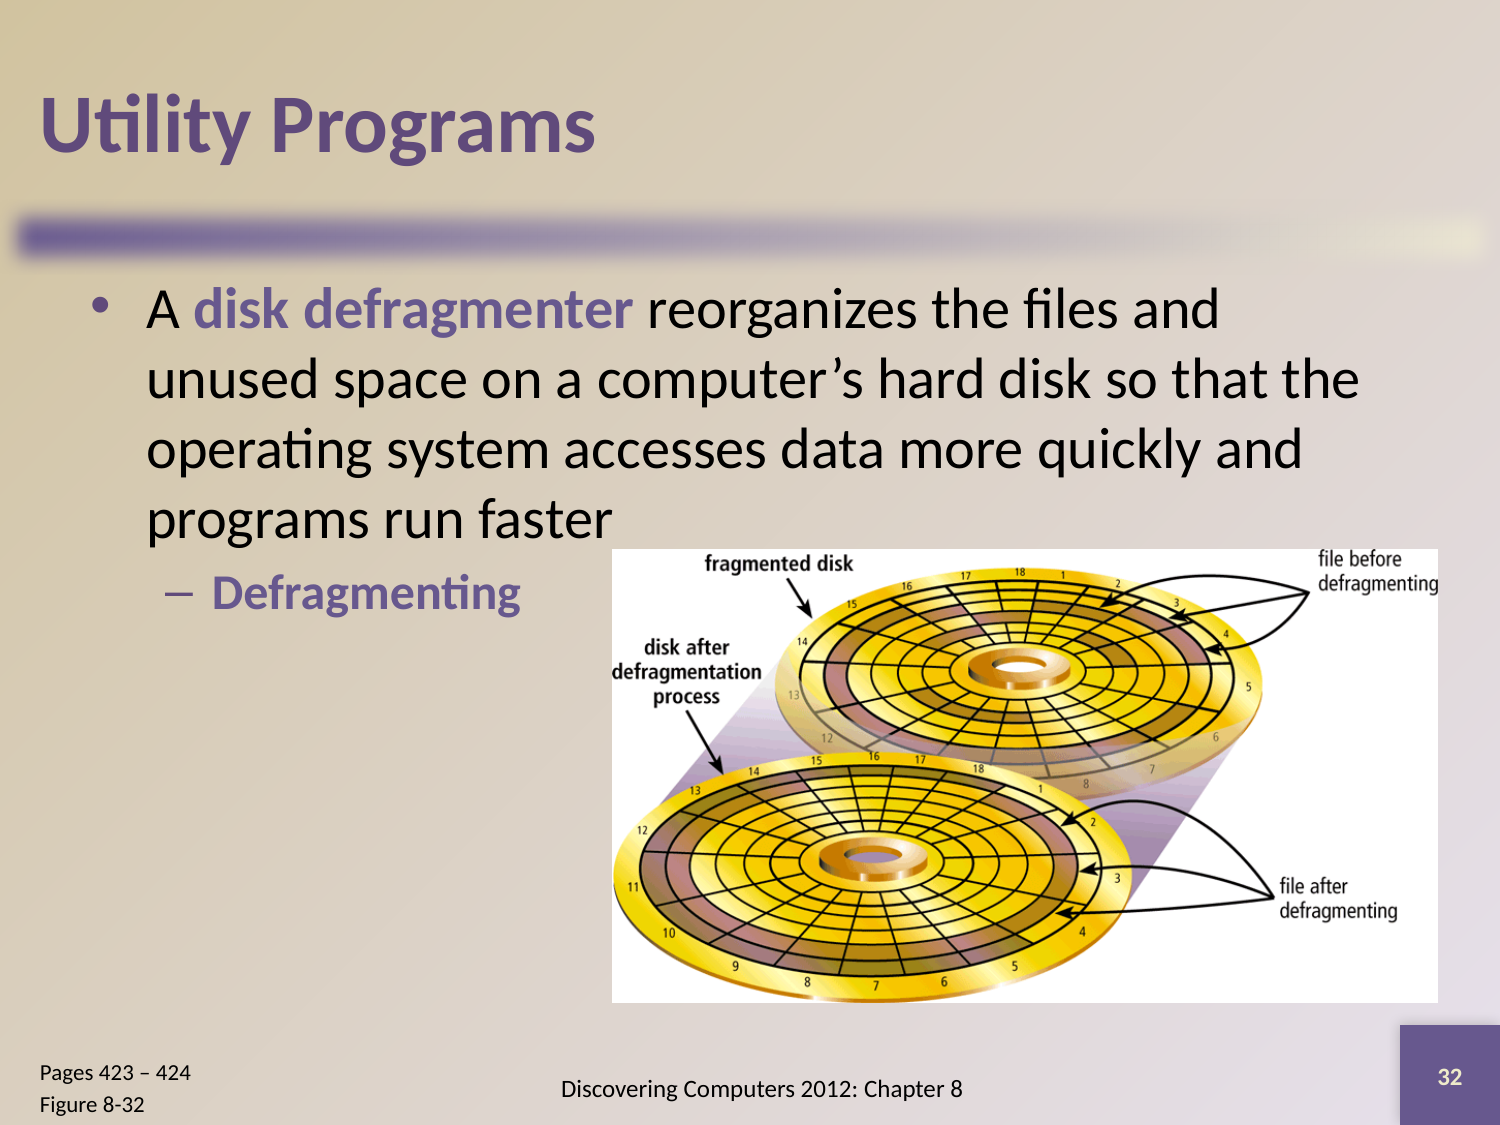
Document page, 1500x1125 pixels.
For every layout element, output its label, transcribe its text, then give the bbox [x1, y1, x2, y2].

slide_number 32 [1400, 1025, 1500, 1125]
footer Discovering Computers 2012: Chapter 8 [450, 1050, 1075, 1125]
list A disk defragmenter reorganizes the files and unused space on a computer’s hard disk so that the operating system accesses data more quickly and programs run faster Defragmenting [75, 262, 1400, 1005]
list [612, 549, 1438, 1003]
list Pages 423 – 424 Figure 8-32 [24, 1050, 300, 1125]
title Utility Programs [24, 24, 1475, 213]
